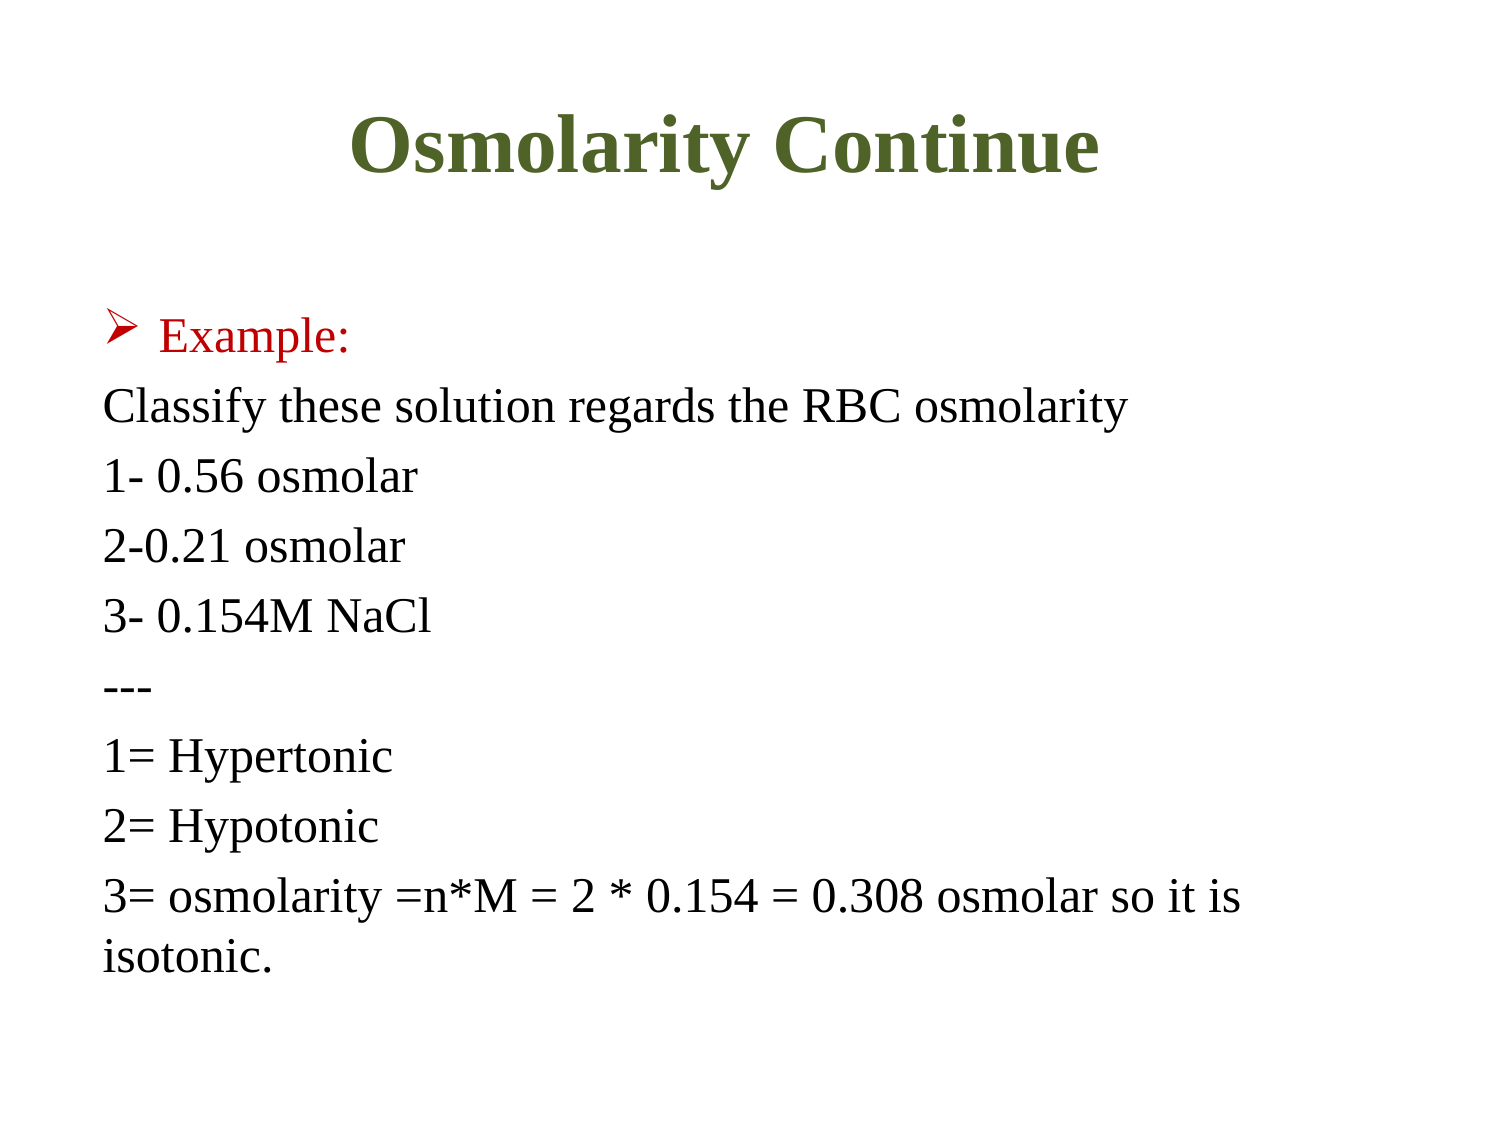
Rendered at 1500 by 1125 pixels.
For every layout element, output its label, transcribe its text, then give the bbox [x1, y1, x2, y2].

title Osmolarity Continue [50, 45, 1400, 233]
list Example: Classify these solution regards the RBC osmolarity 1- 0.56 osmolar 2-0.21 osmolar 3- 0.154M NaCl --- 1= Hypertonic 2= Hypotonic 3= osmolarity =n*M = 2 * 0.154 = 0.308 osmolar so it is isotonic. [87, 224, 1438, 1050]
